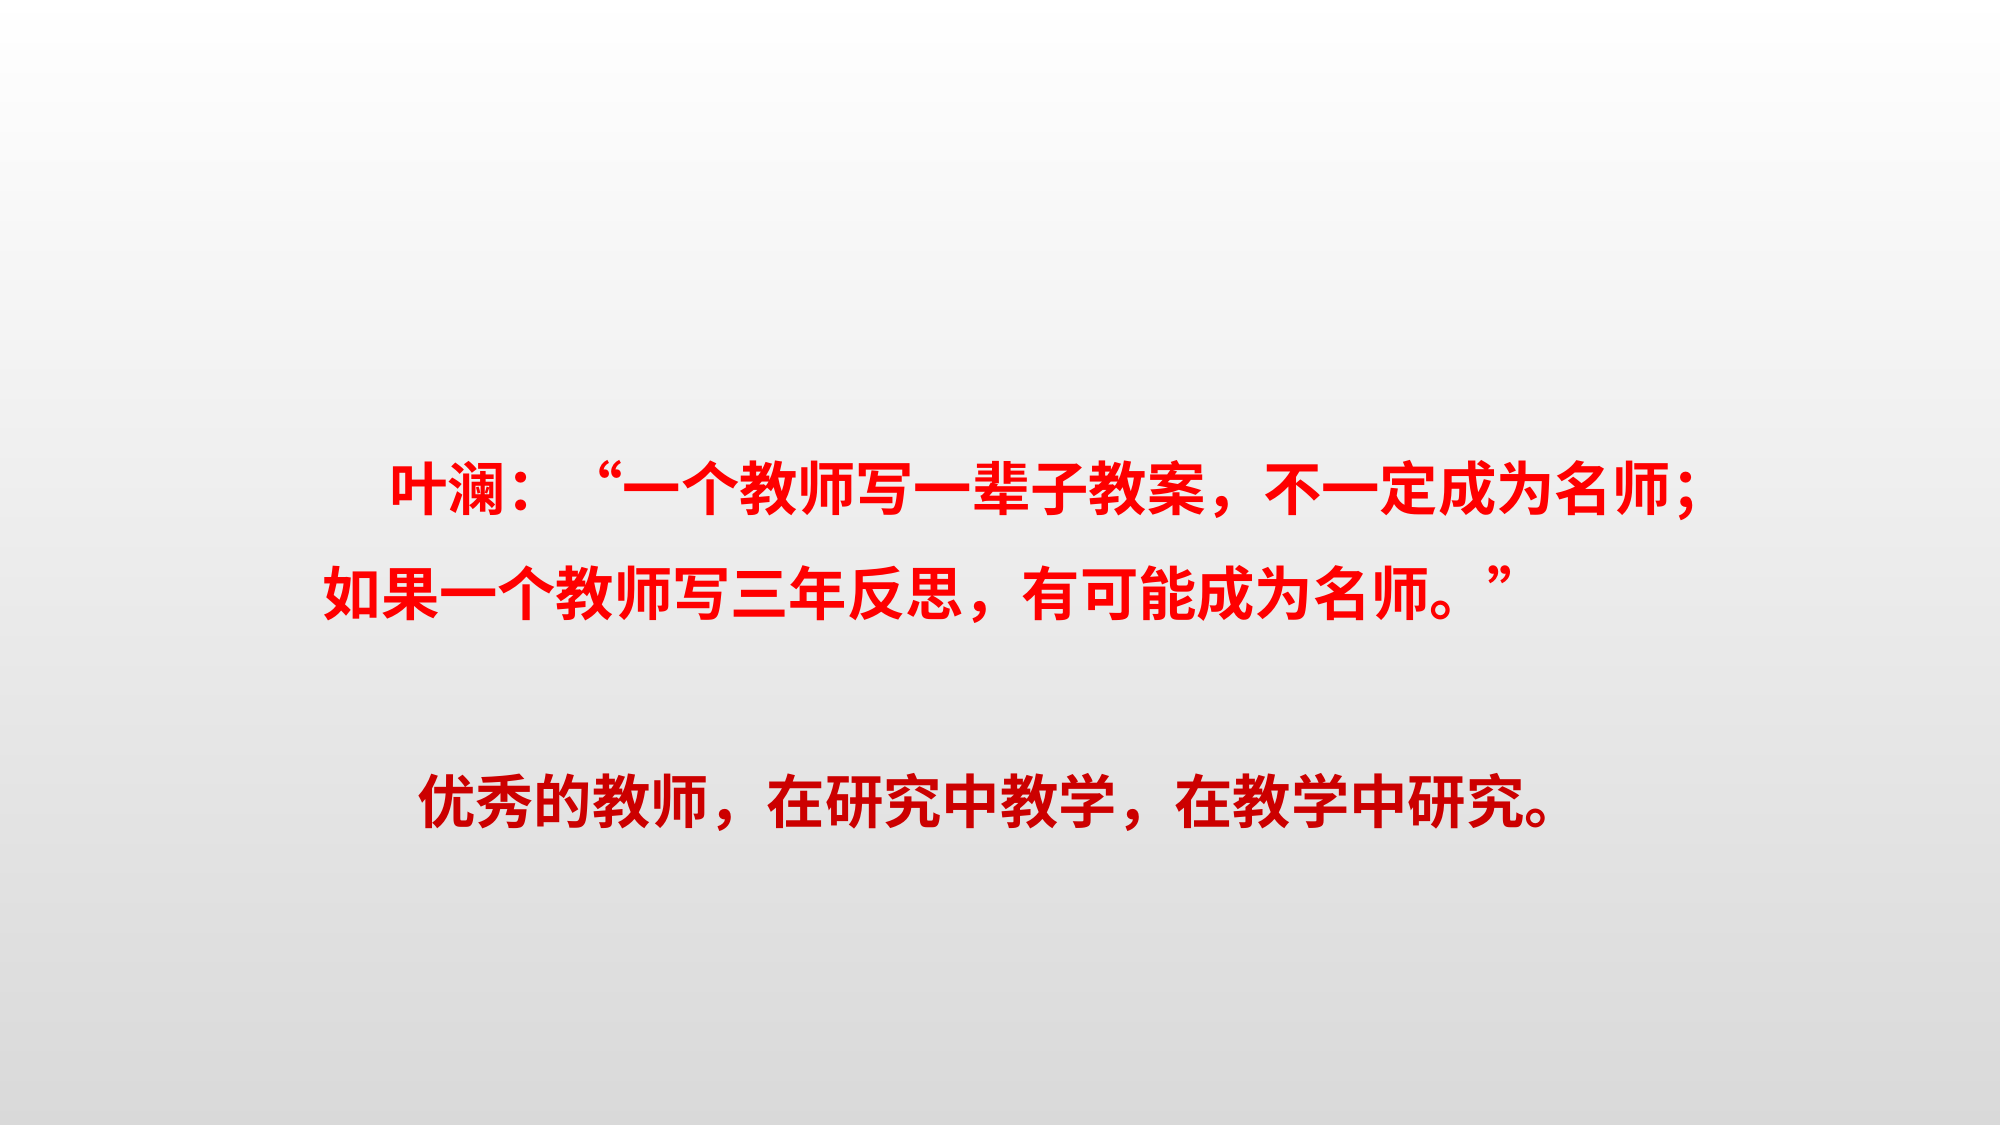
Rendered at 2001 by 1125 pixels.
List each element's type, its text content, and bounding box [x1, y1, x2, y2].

text_box 优秀的教师，在研究中教学，在教学中研究。 [402, 757, 1598, 843]
text_box 叶澜：“一个教师写一辈子教案，不一定成为名师； 如果一个教师写三年反思，有可能成为名师。” [308, 409, 1745, 635]
